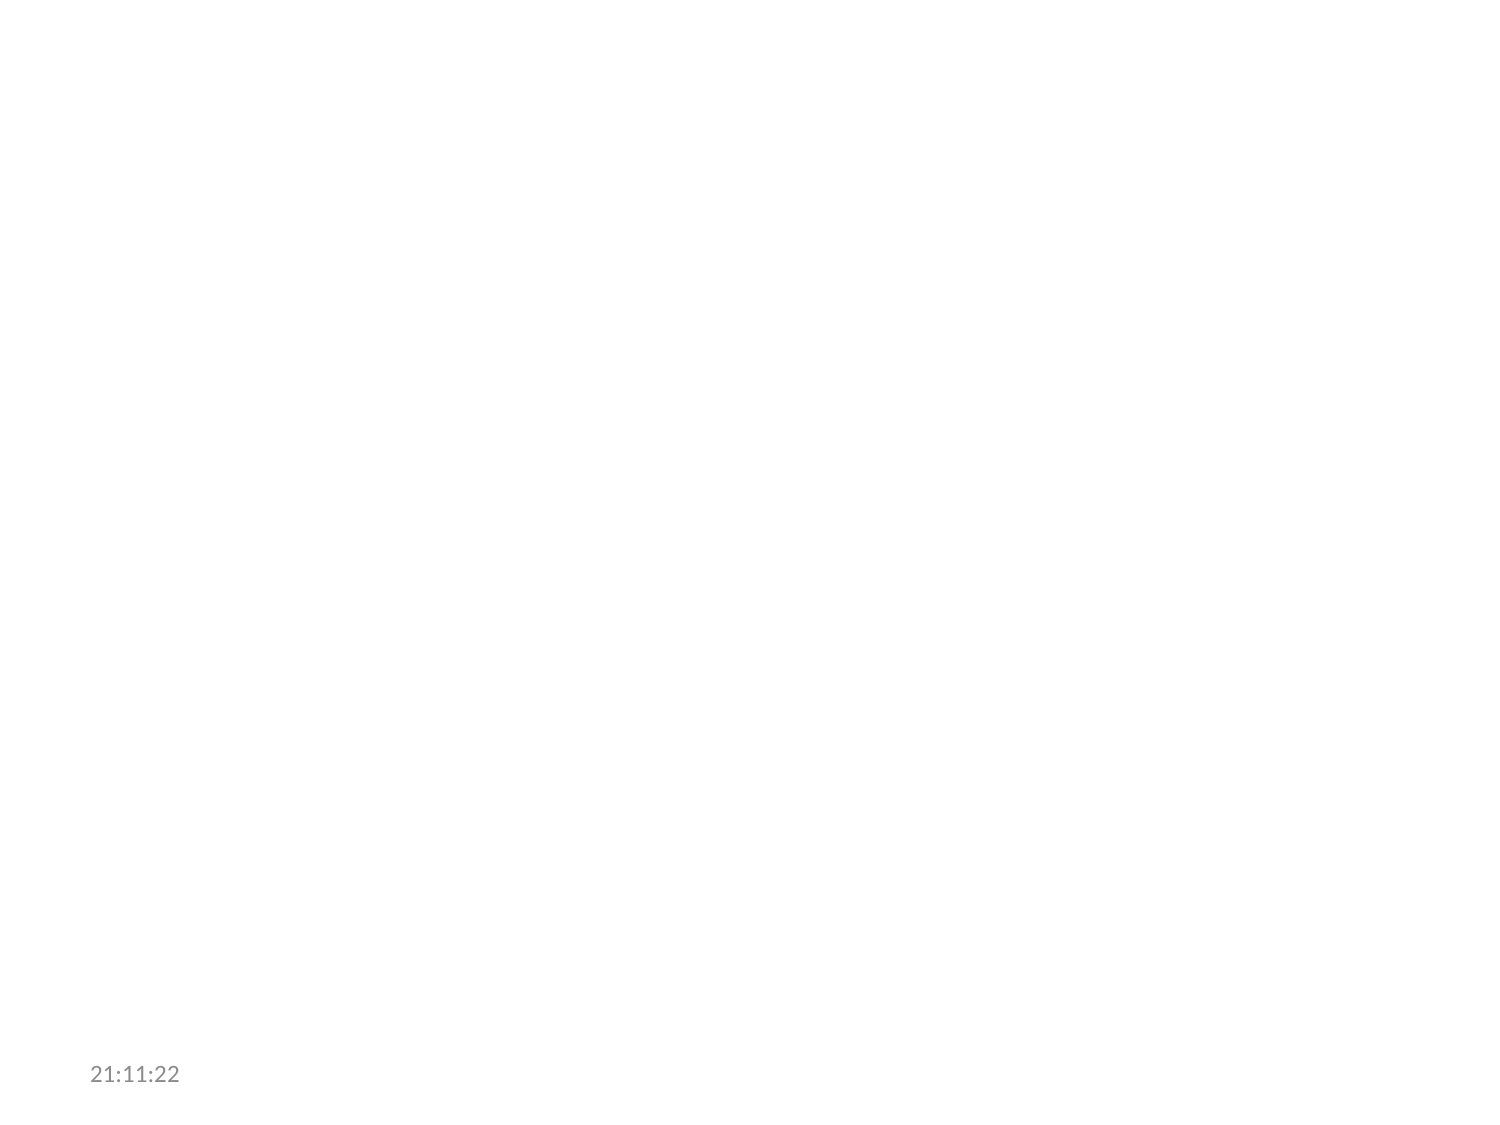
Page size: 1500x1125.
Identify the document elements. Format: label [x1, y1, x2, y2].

slide_number [75, 1042, 425, 1103]
